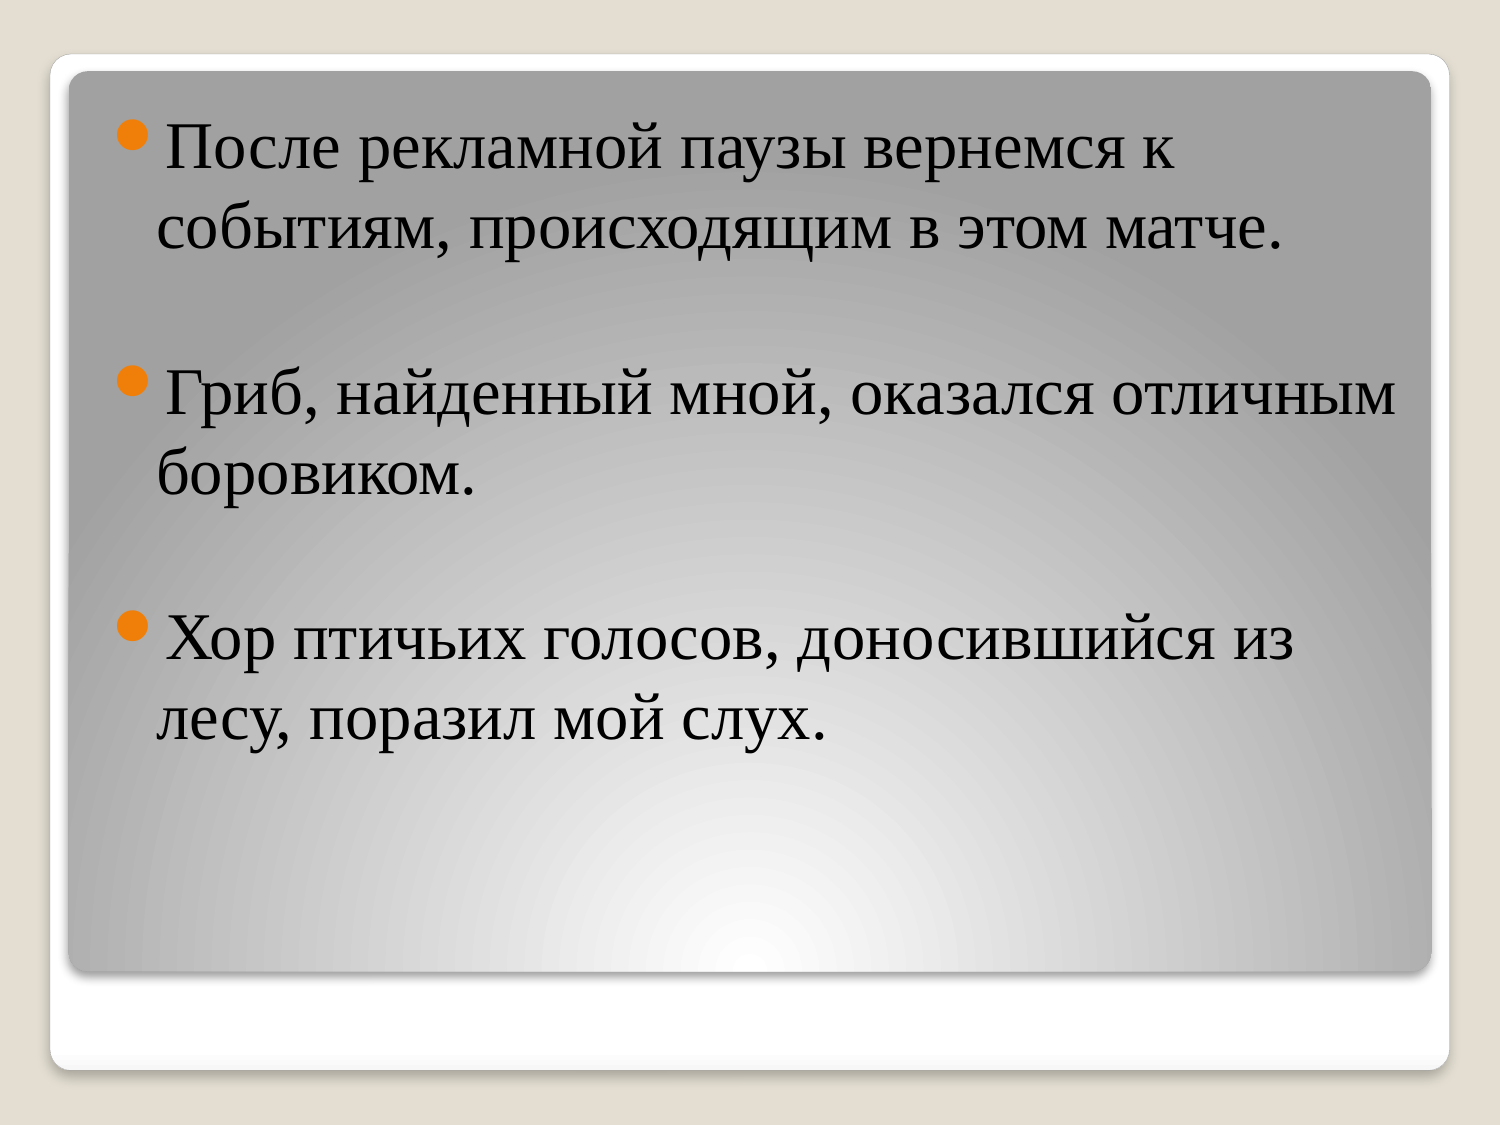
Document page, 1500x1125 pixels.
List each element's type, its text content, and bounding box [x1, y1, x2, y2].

list После рекламной паузы вернемся к событиям, происходящим в этом матче. Гриб, найденный мной, оказался отличным боровиком. Хор птичьих голосов, доносившийся из лесу, поразил мой слух. [82, 86, 1425, 985]
